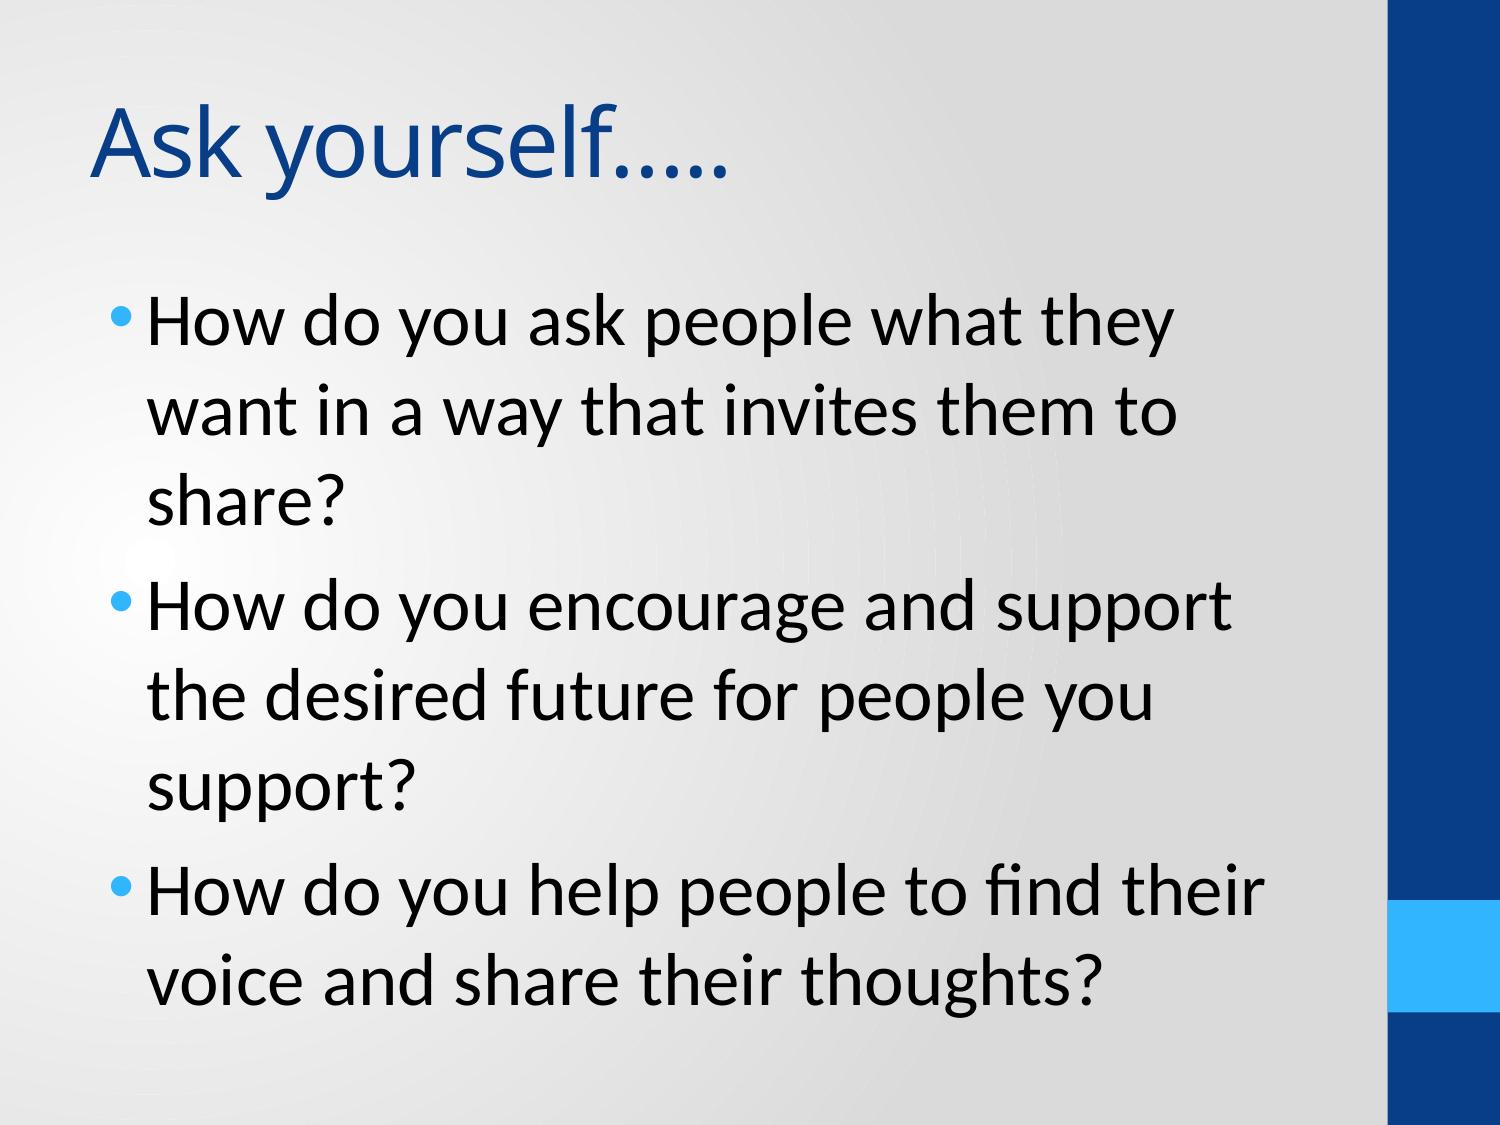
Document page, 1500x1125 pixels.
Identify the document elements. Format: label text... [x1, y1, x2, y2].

list How do you ask people what they want in a way that invites them to share? How do you encourage and support the desired future for people you support? How do you help people to find their voice and share their thoughts? [75, 262, 1325, 1050]
title Ask yourself….. [75, 45, 1325, 233]
